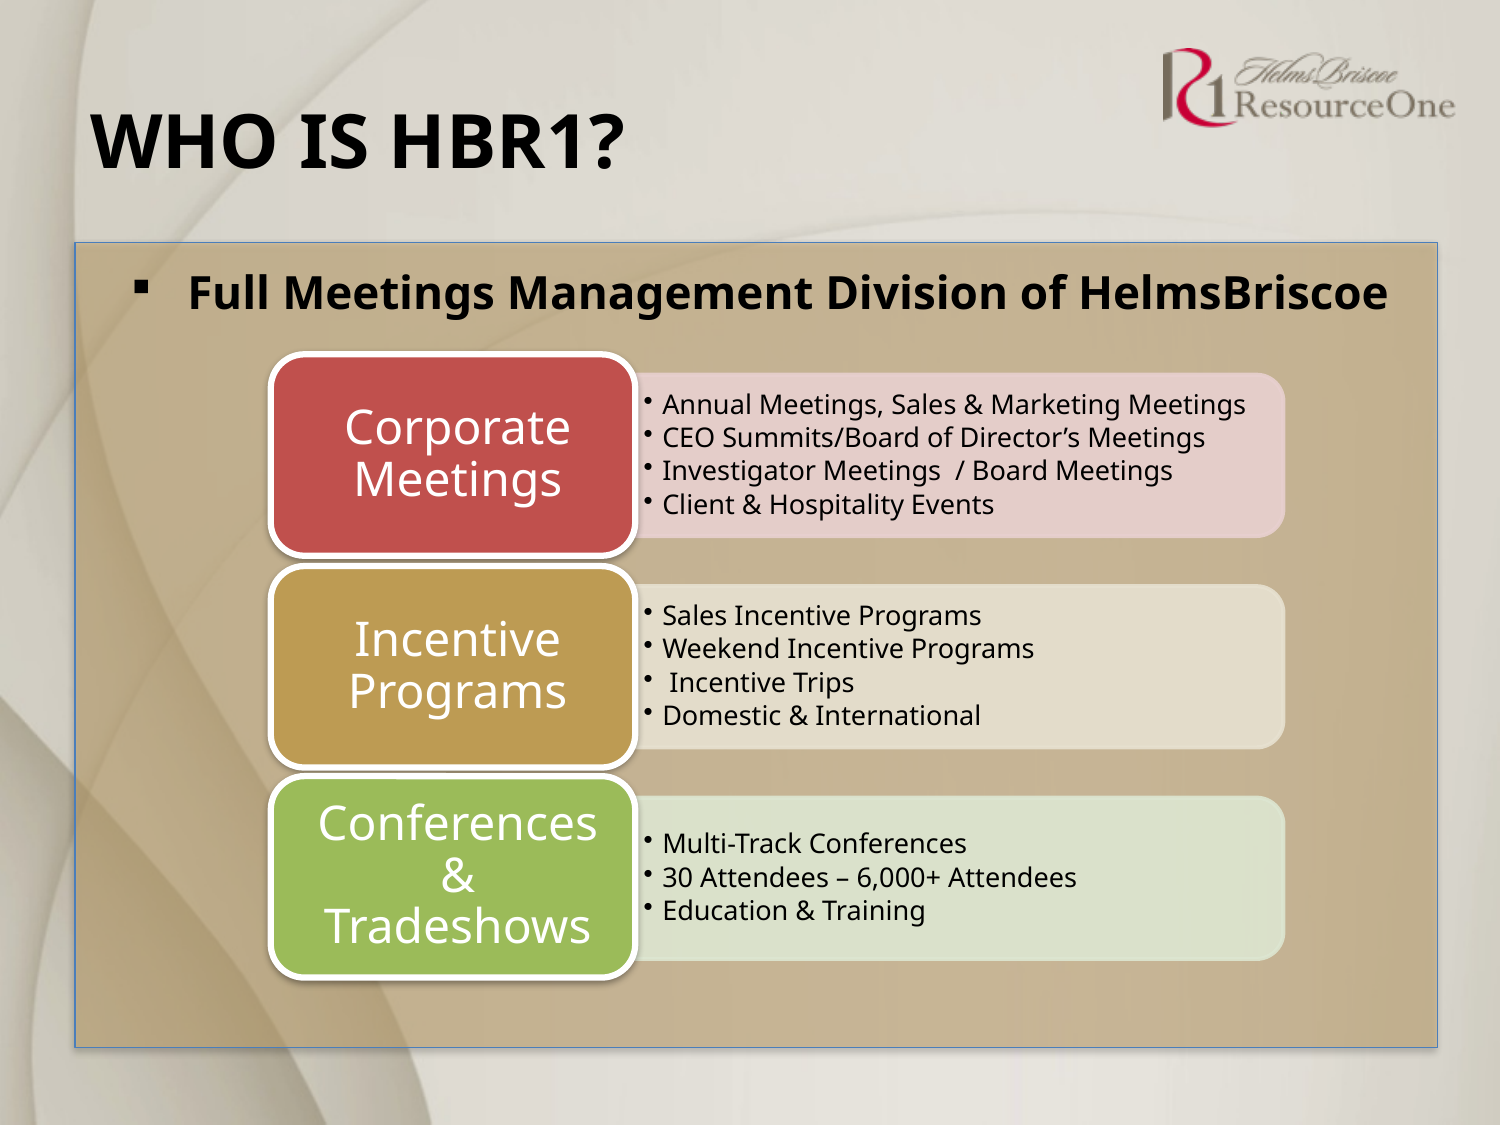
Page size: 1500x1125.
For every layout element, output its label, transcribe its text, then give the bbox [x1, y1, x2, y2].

text_box [74, 242, 1438, 1048]
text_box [270, 354, 1284, 980]
text_box Full Meetings Management Division of HelmsBriscoe [116, 262, 1500, 326]
title Who is hbr1? [75, 45, 1425, 233]
picture [0, 0, 1500, 1125]
